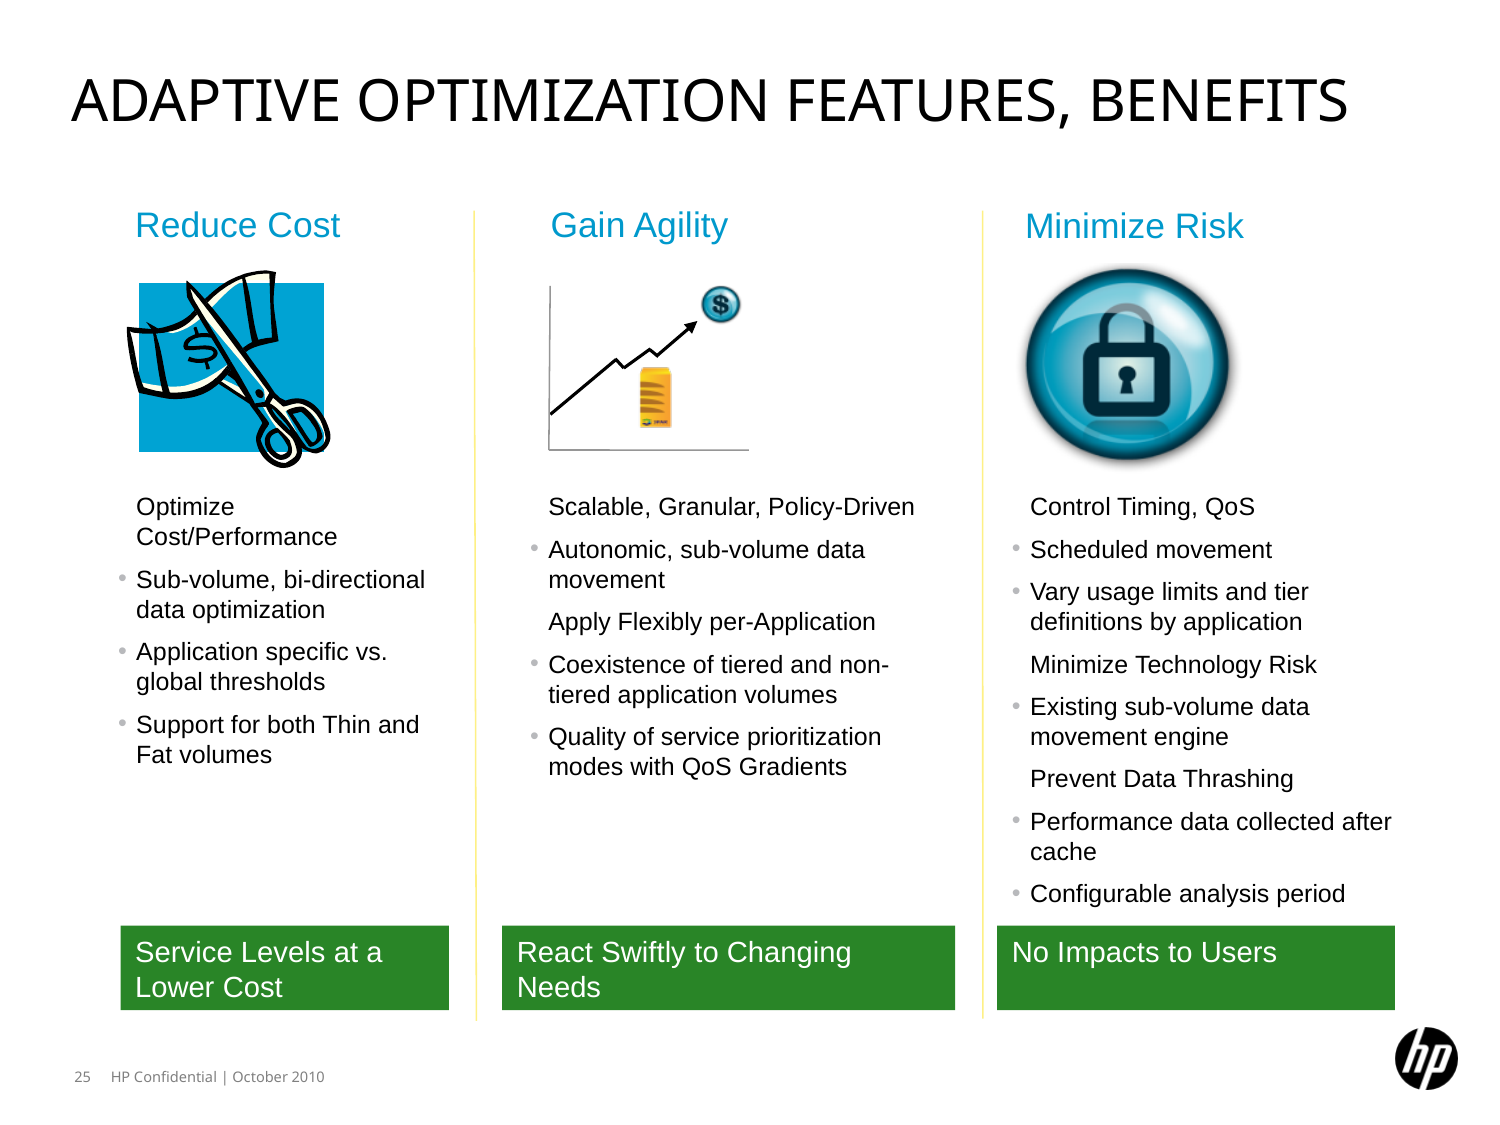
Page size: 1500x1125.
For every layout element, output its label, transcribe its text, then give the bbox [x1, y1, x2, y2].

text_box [102, 198, 1409, 1022]
picture [1393, 1025, 1460, 1092]
title Adaptive Optimization Features, benefits [55, 55, 1451, 199]
